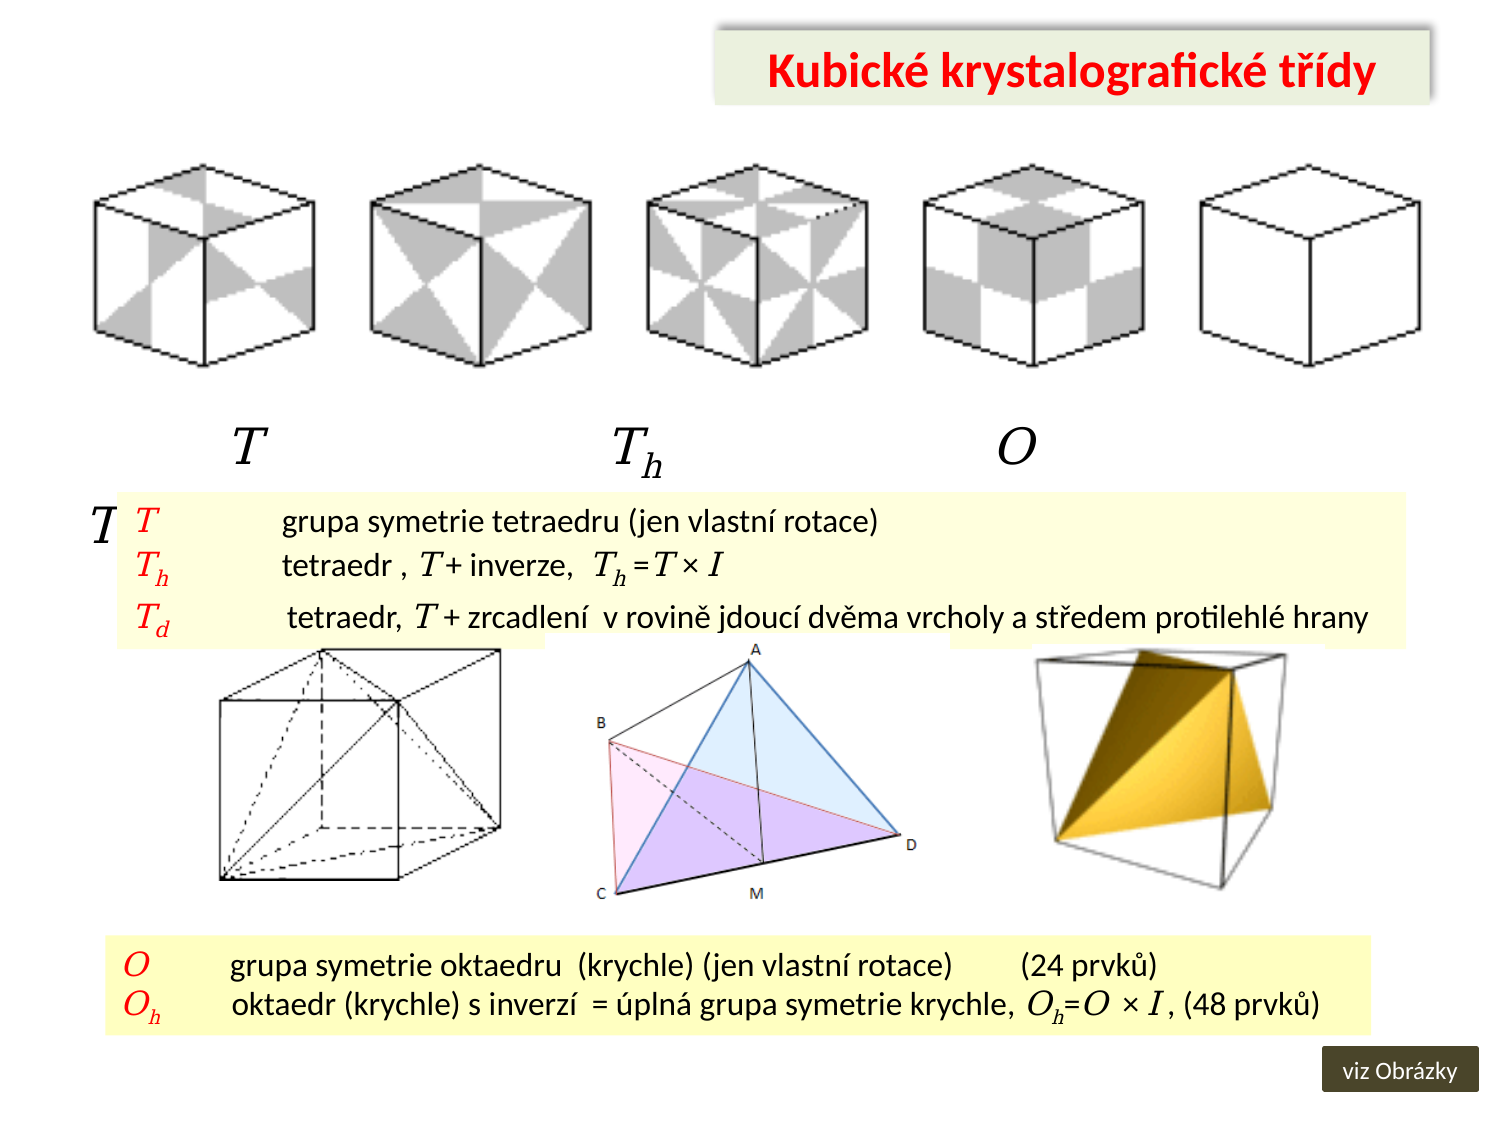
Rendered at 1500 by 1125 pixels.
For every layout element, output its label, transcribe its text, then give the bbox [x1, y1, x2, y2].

picture [187, 644, 516, 881]
text_box viz Obrázky [1322, 1046, 1479, 1092]
text_box O grupa symetrie oktaedru (krychle) (jen vlastní rotace) (24 prvků) Oh oktaedr (krychle) s inverzí = úplná grupa symetrie krychle, Oh=O × I , (48 prvků) [105, 935, 1372, 1036]
text_box T grupa symetrie tetraedru (jen vlastní rotace) Th tetraedr , T + inverze, Th =T × I Td tetraedr, T + zrcadlení v rovině jdoucí dvěma vrcholy a středem protilehlé hrany [117, 494, 1407, 650]
picture [545, 632, 950, 933]
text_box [34, 140, 1469, 485]
text_box Kubické krystalografické třídy [713, 28, 1432, 107]
picture [1031, 644, 1325, 899]
